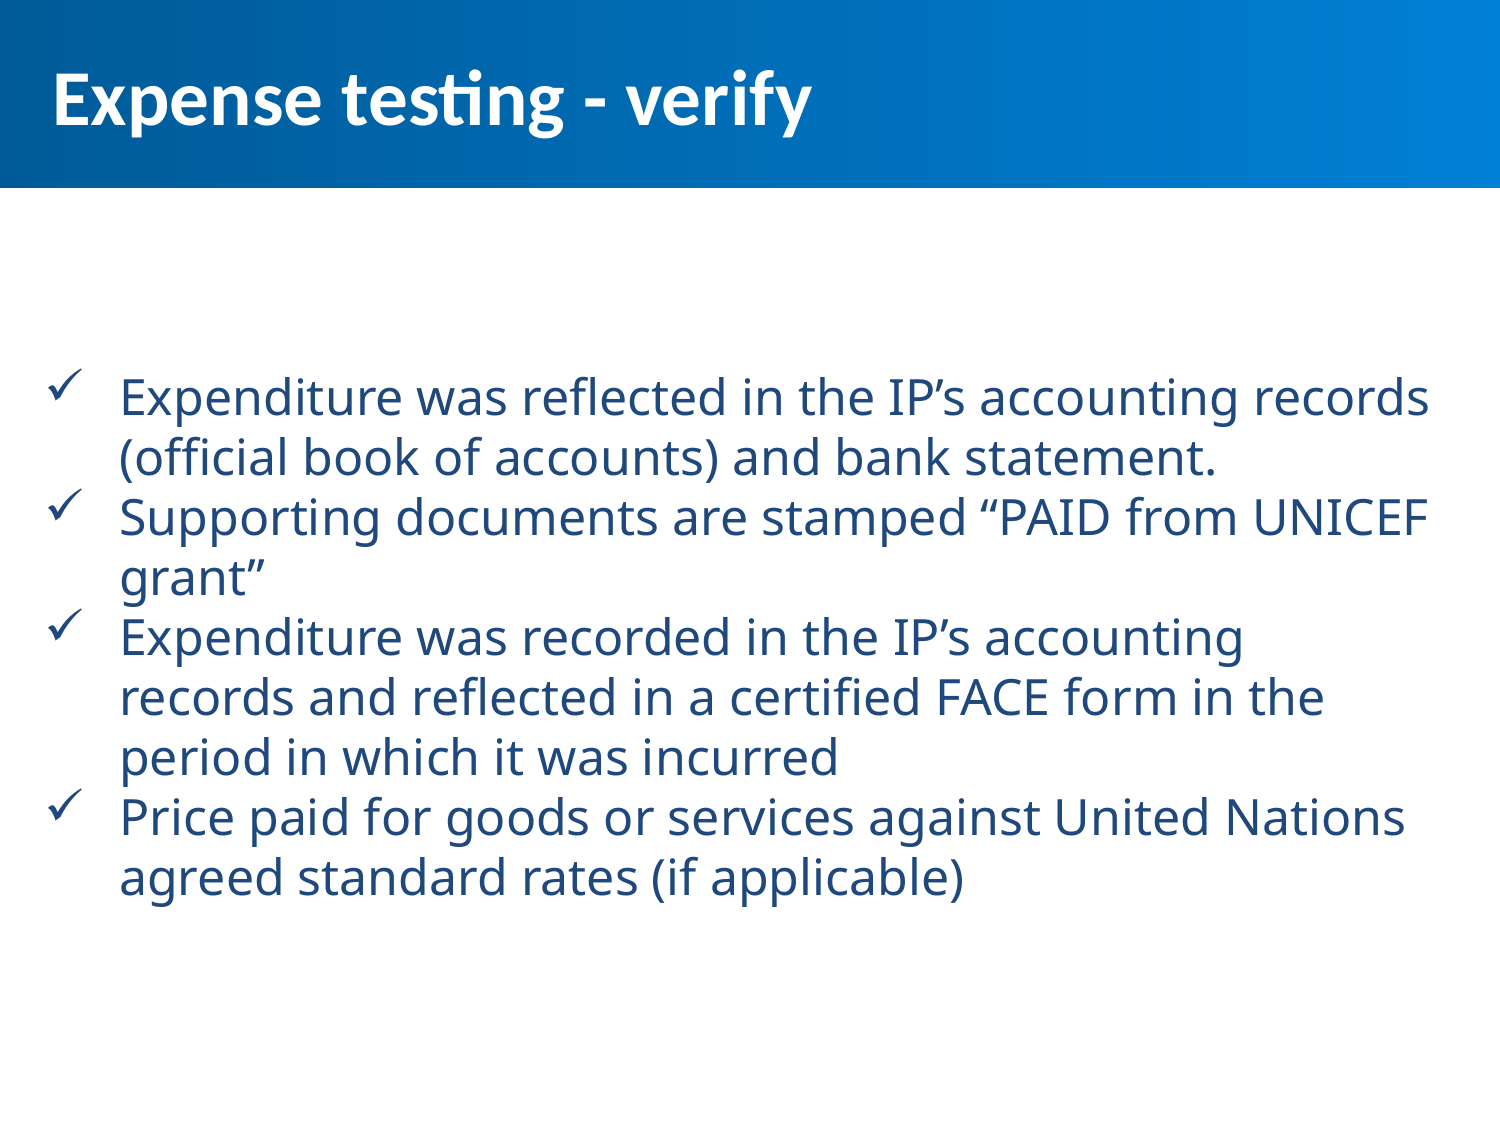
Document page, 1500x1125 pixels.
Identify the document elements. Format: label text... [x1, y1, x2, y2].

title Expense testing - verify [0, 0, 1500, 191]
text_box Expenditure was reflected in the IP’s accounting records (official book of accounts) and bank statement. Supporting documents are stamped “PAID from UNICEF grant’’ Expenditure was recorded in the IP’s accounting records and reflected in a certified FACE form in the period in which it was incurred Price paid for goods or services against United Nations agreed standard rates (if applicable) [29, 358, 1450, 913]
